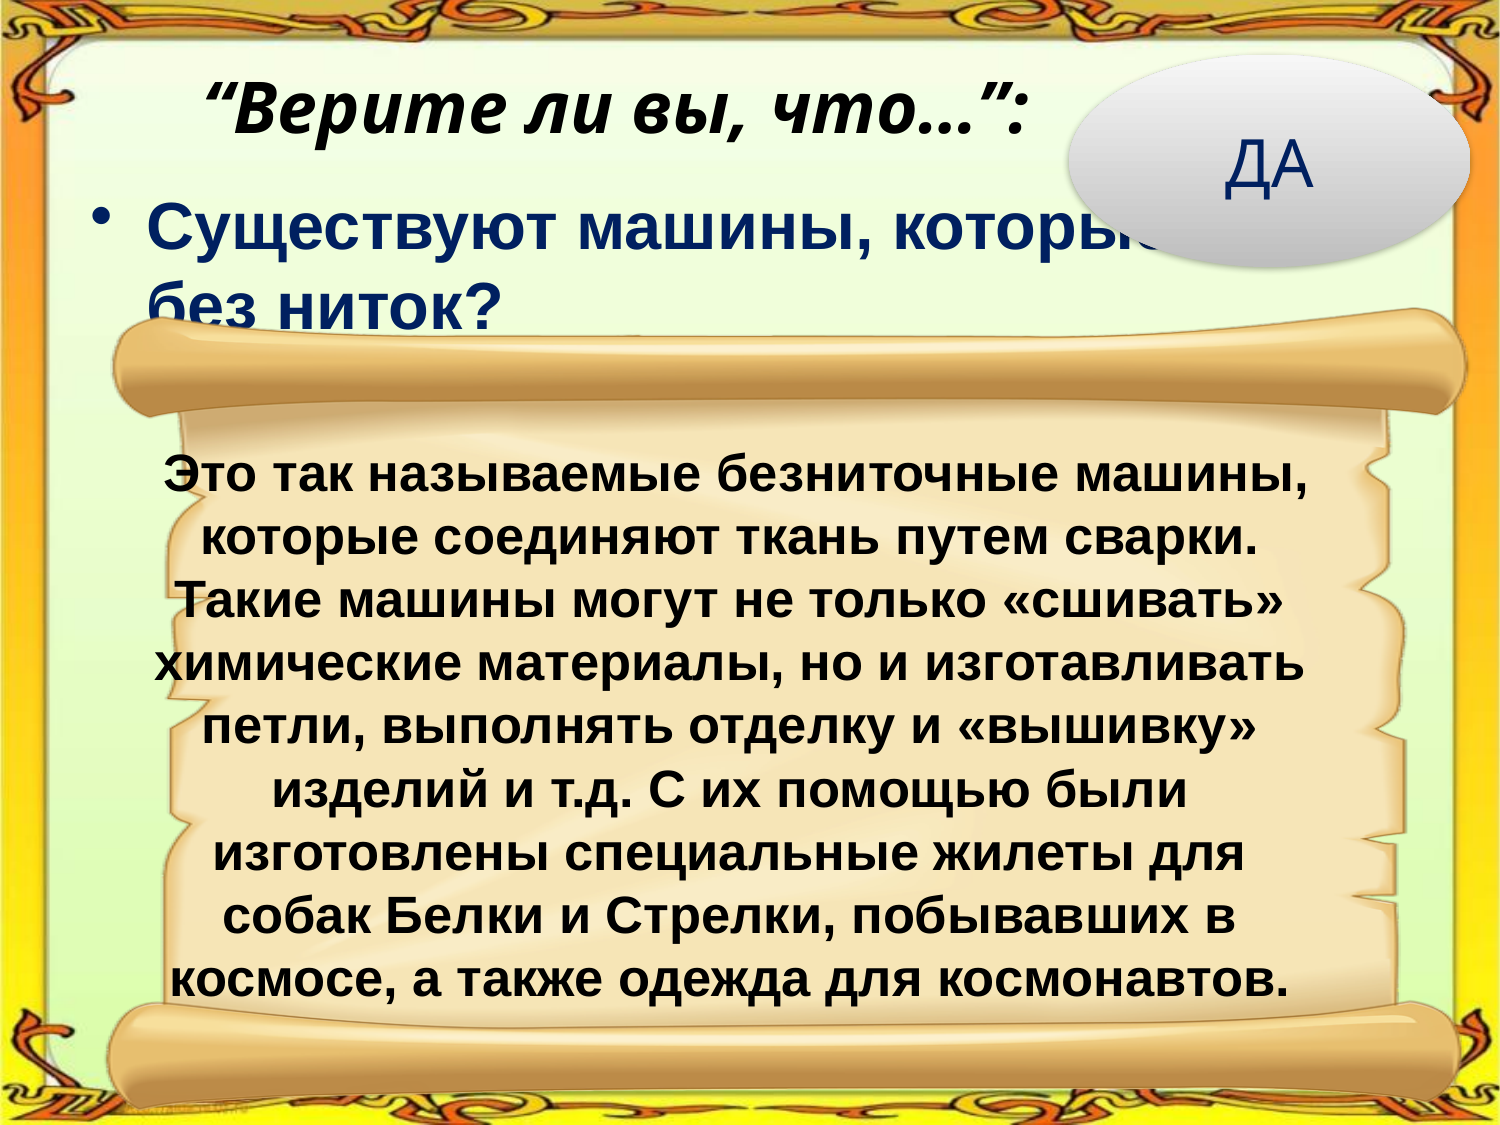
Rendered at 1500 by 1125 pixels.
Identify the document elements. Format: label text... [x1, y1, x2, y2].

list Существуют машины, которые шьют без ниток? [75, 238, 1425, 1035]
text_box ДА [1068, 54, 1471, 268]
title “Верите ли вы, что…”: [48, 54, 1184, 243]
picture [0, 0, 1500, 1125]
